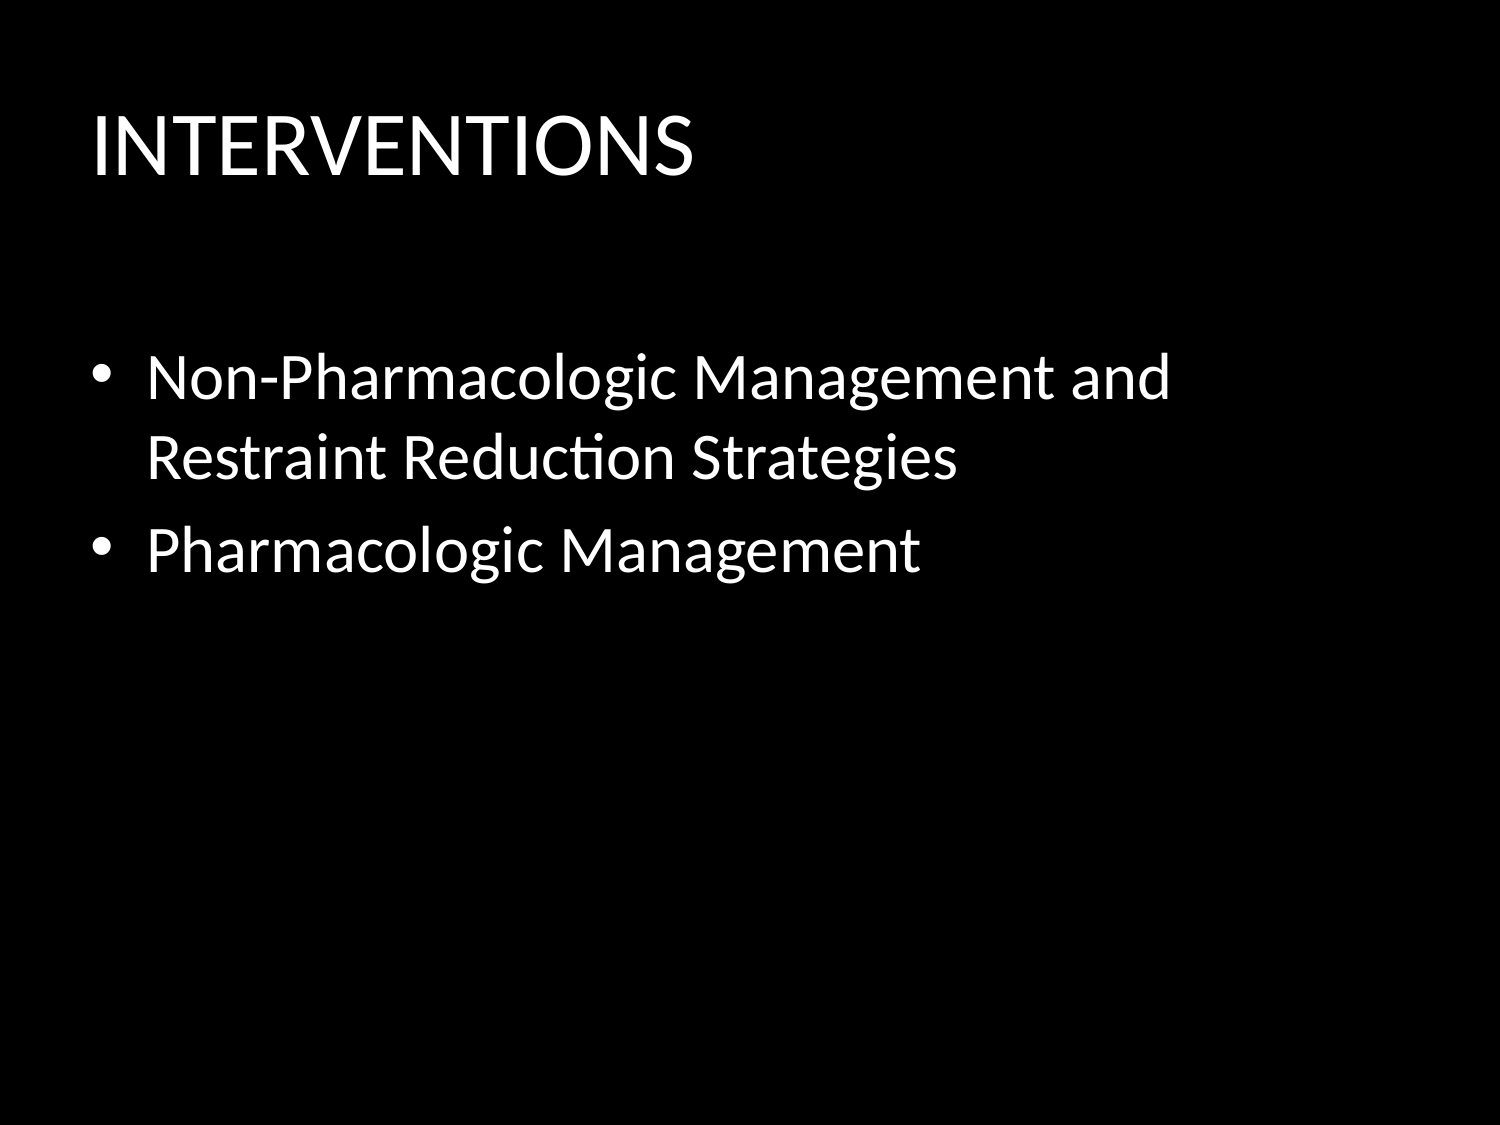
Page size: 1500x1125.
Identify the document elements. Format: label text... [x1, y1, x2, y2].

title INTERVENTIONS [75, 45, 1425, 233]
list Non-Pharmacologic Management and Restraint Reduction Strategies Pharmacologic Management [75, 324, 1425, 1005]
